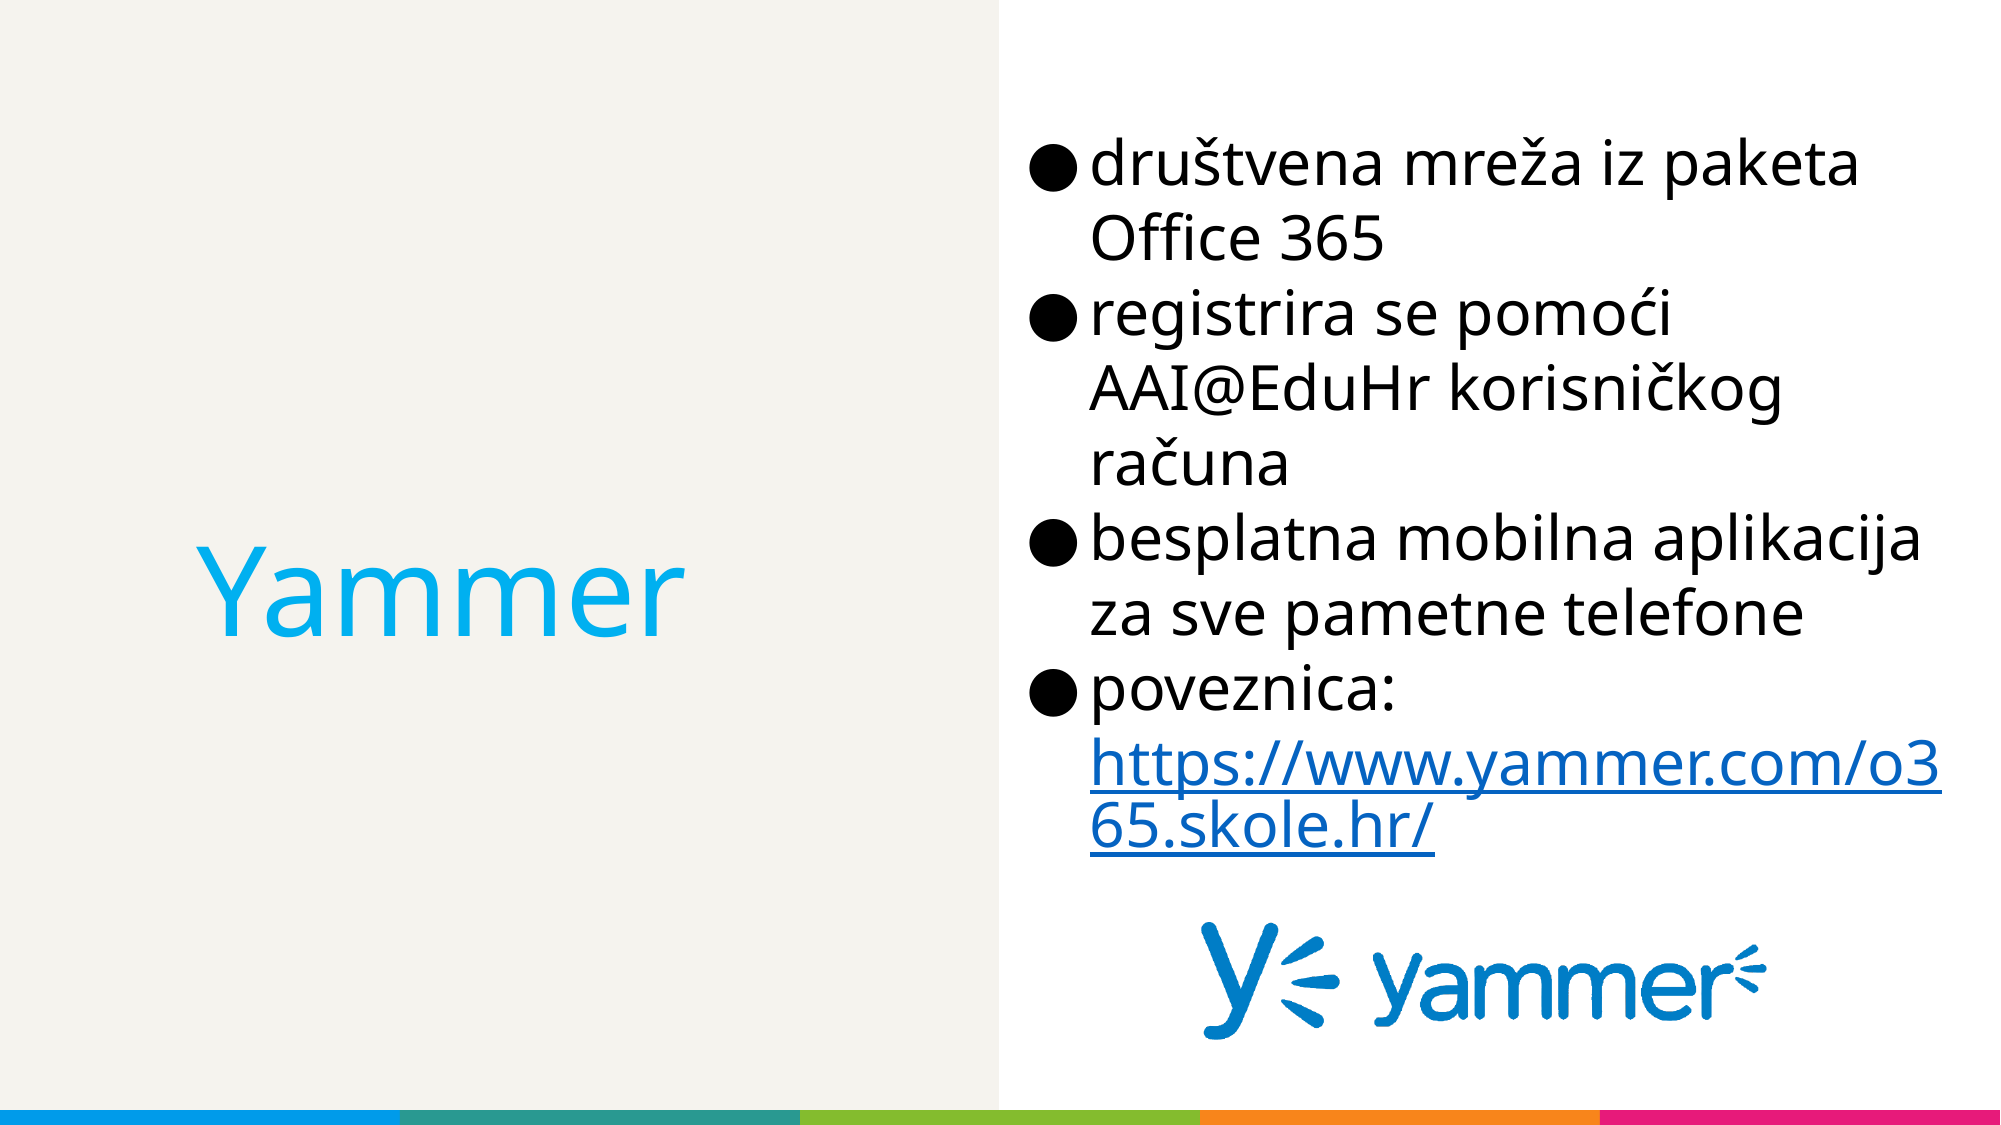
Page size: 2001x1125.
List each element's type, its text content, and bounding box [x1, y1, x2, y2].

title Yammer [181, 408, 827, 672]
list društvena mreža iz paketa Office 365 registrira se pomoći AAI@EduHr korisničkog računa besplatna mobilna aplikacija za sve pametne telefone poveznica: https://www.yammer.com/o365.skole.hr/ [999, 0, 1966, 1125]
picture [1193, 907, 1772, 1056]
